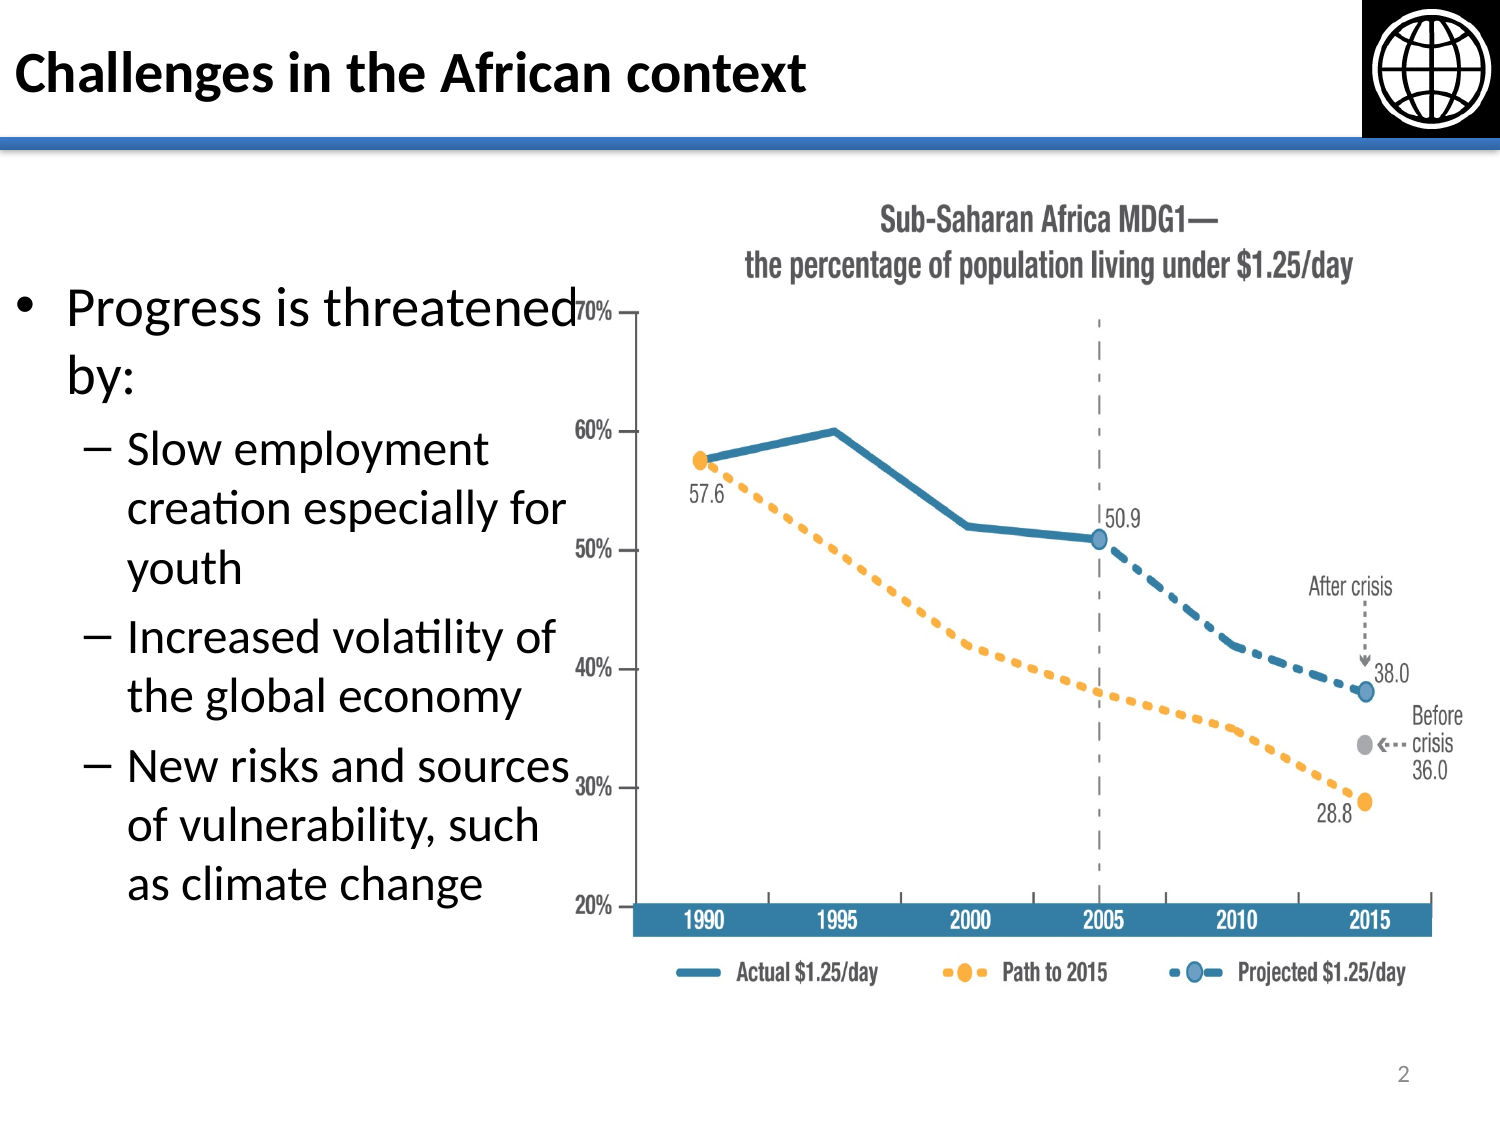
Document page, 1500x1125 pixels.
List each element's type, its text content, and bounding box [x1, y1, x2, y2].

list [574, 199, 1463, 988]
text_box [0, 137, 1500, 150]
text_box Challenges in the African context [0, 0, 1360, 136]
list Progress is threatened by: Slow employment creation especially for youth Increased volatility of the global economy New risks and sources of vulnerability, such as climate change [0, 262, 600, 1005]
picture [1362, 0, 1500, 138]
slide_number 2 [1074, 1042, 1425, 1103]
